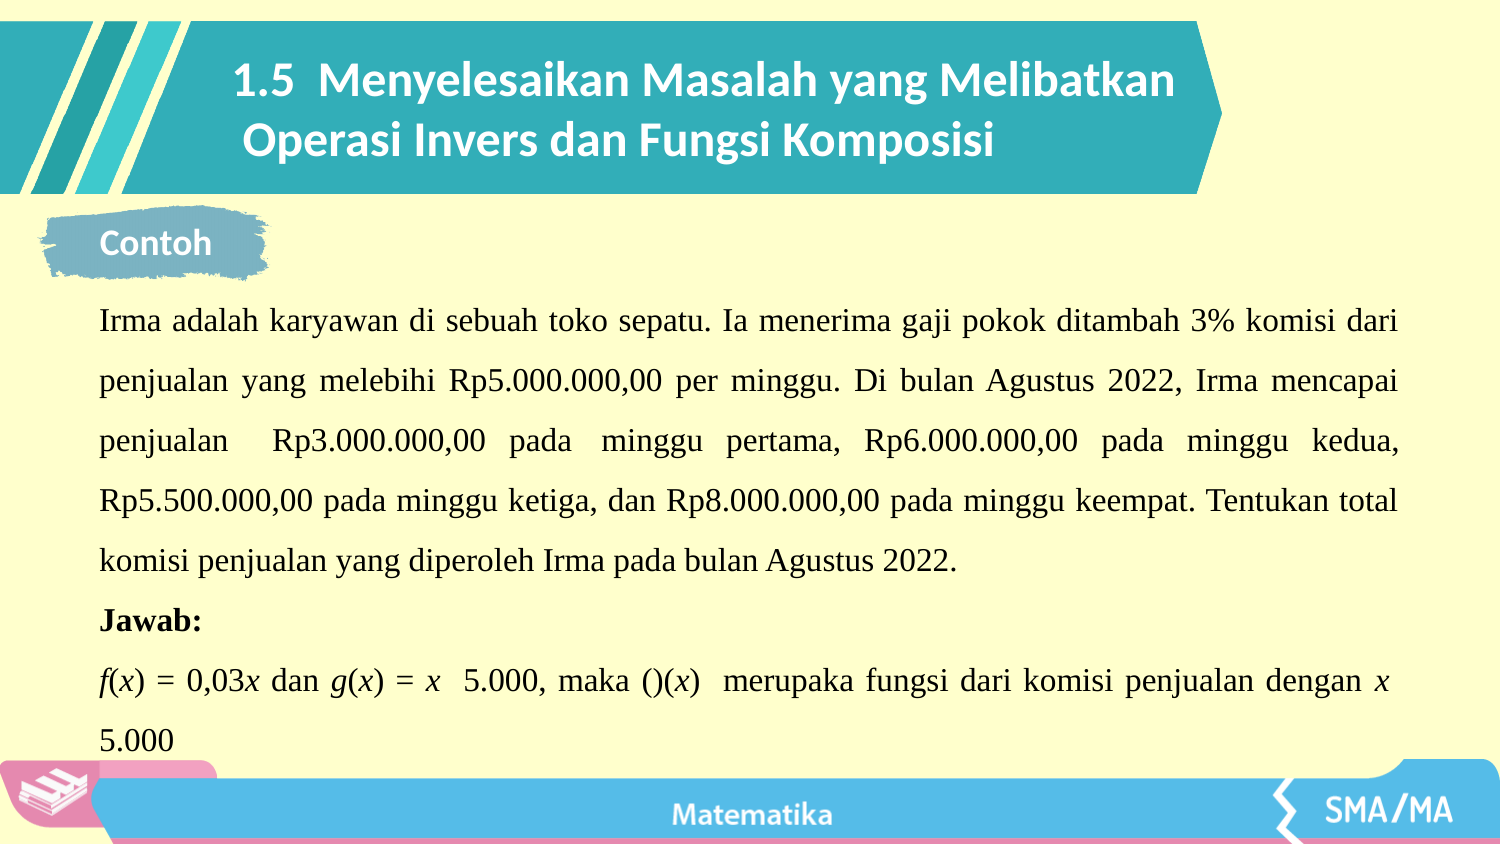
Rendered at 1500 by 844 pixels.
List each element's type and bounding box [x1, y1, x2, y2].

picture [0, 759, 1500, 844]
text_box [37, 204, 272, 285]
text_box [0, 21, 1222, 194]
